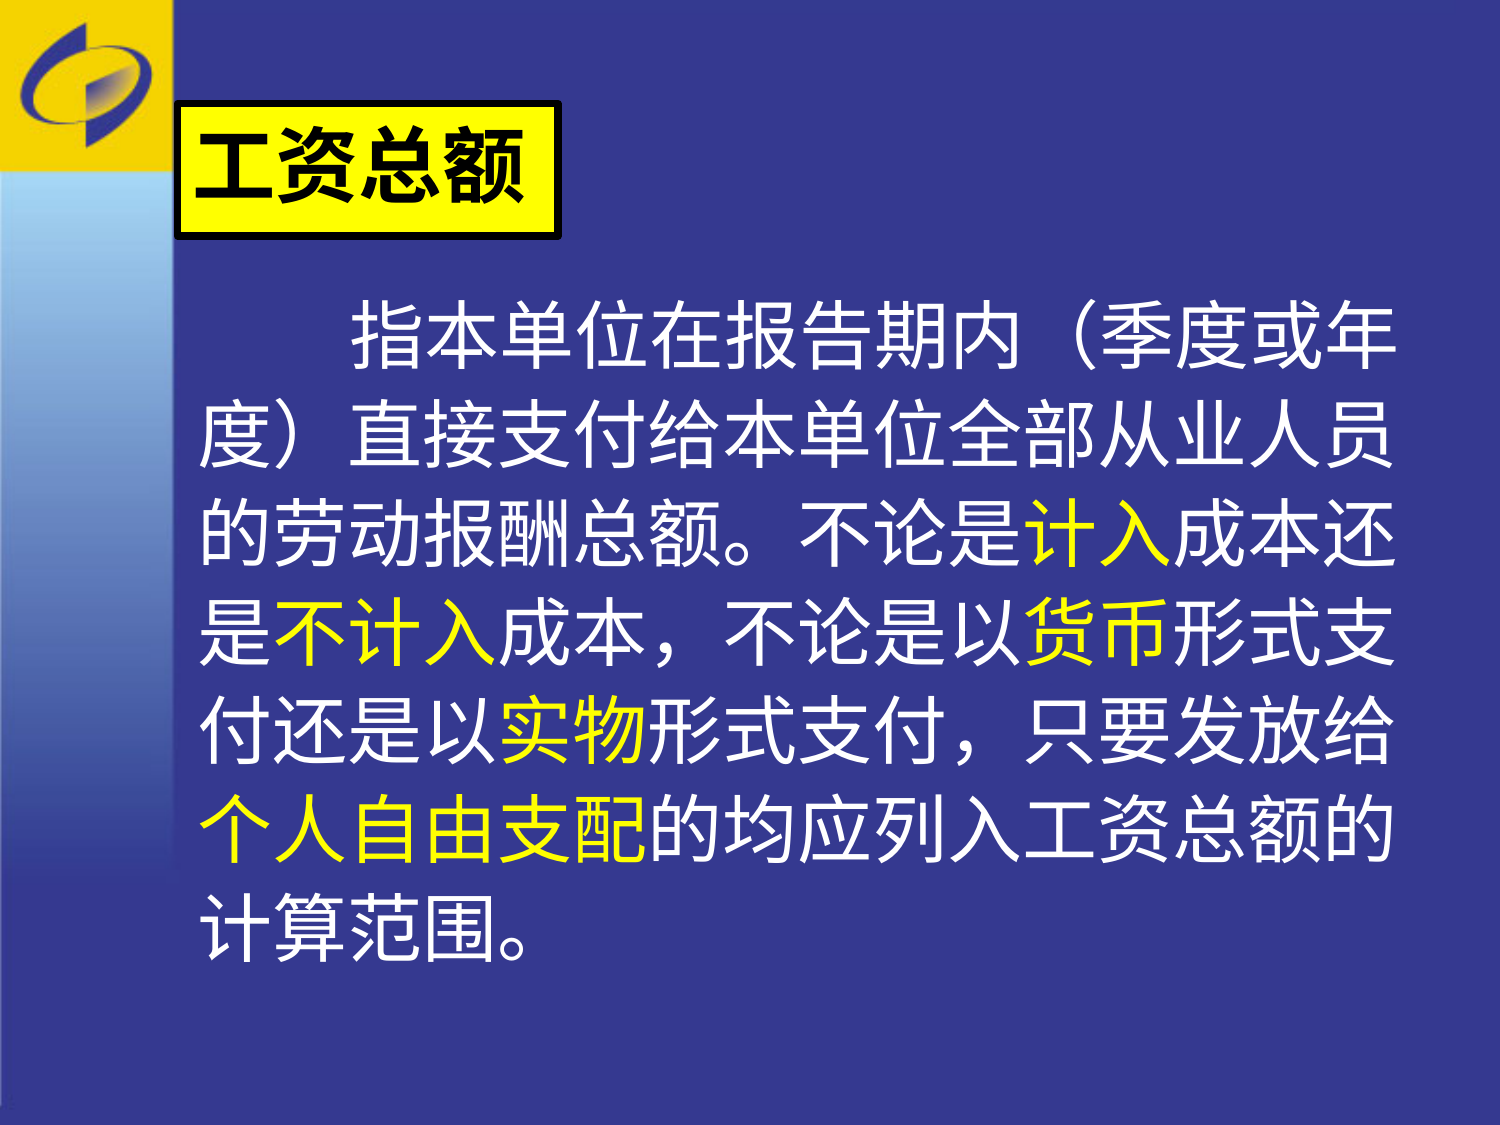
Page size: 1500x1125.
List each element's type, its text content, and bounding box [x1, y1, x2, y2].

text_box 工资总额 [177, 103, 558, 236]
text_box 指本单位在报告期内（季度或年度）直接支付给本单位全部从业人员的劳动报酬总额。不论是计入成本还是不计入成本，不论是以货币形式支付还是以实物形式支付，只要发放给个人自由支配的均应列入工资总额的计算范围。 [183, 271, 1483, 980]
picture [0, 0, 1500, 1125]
